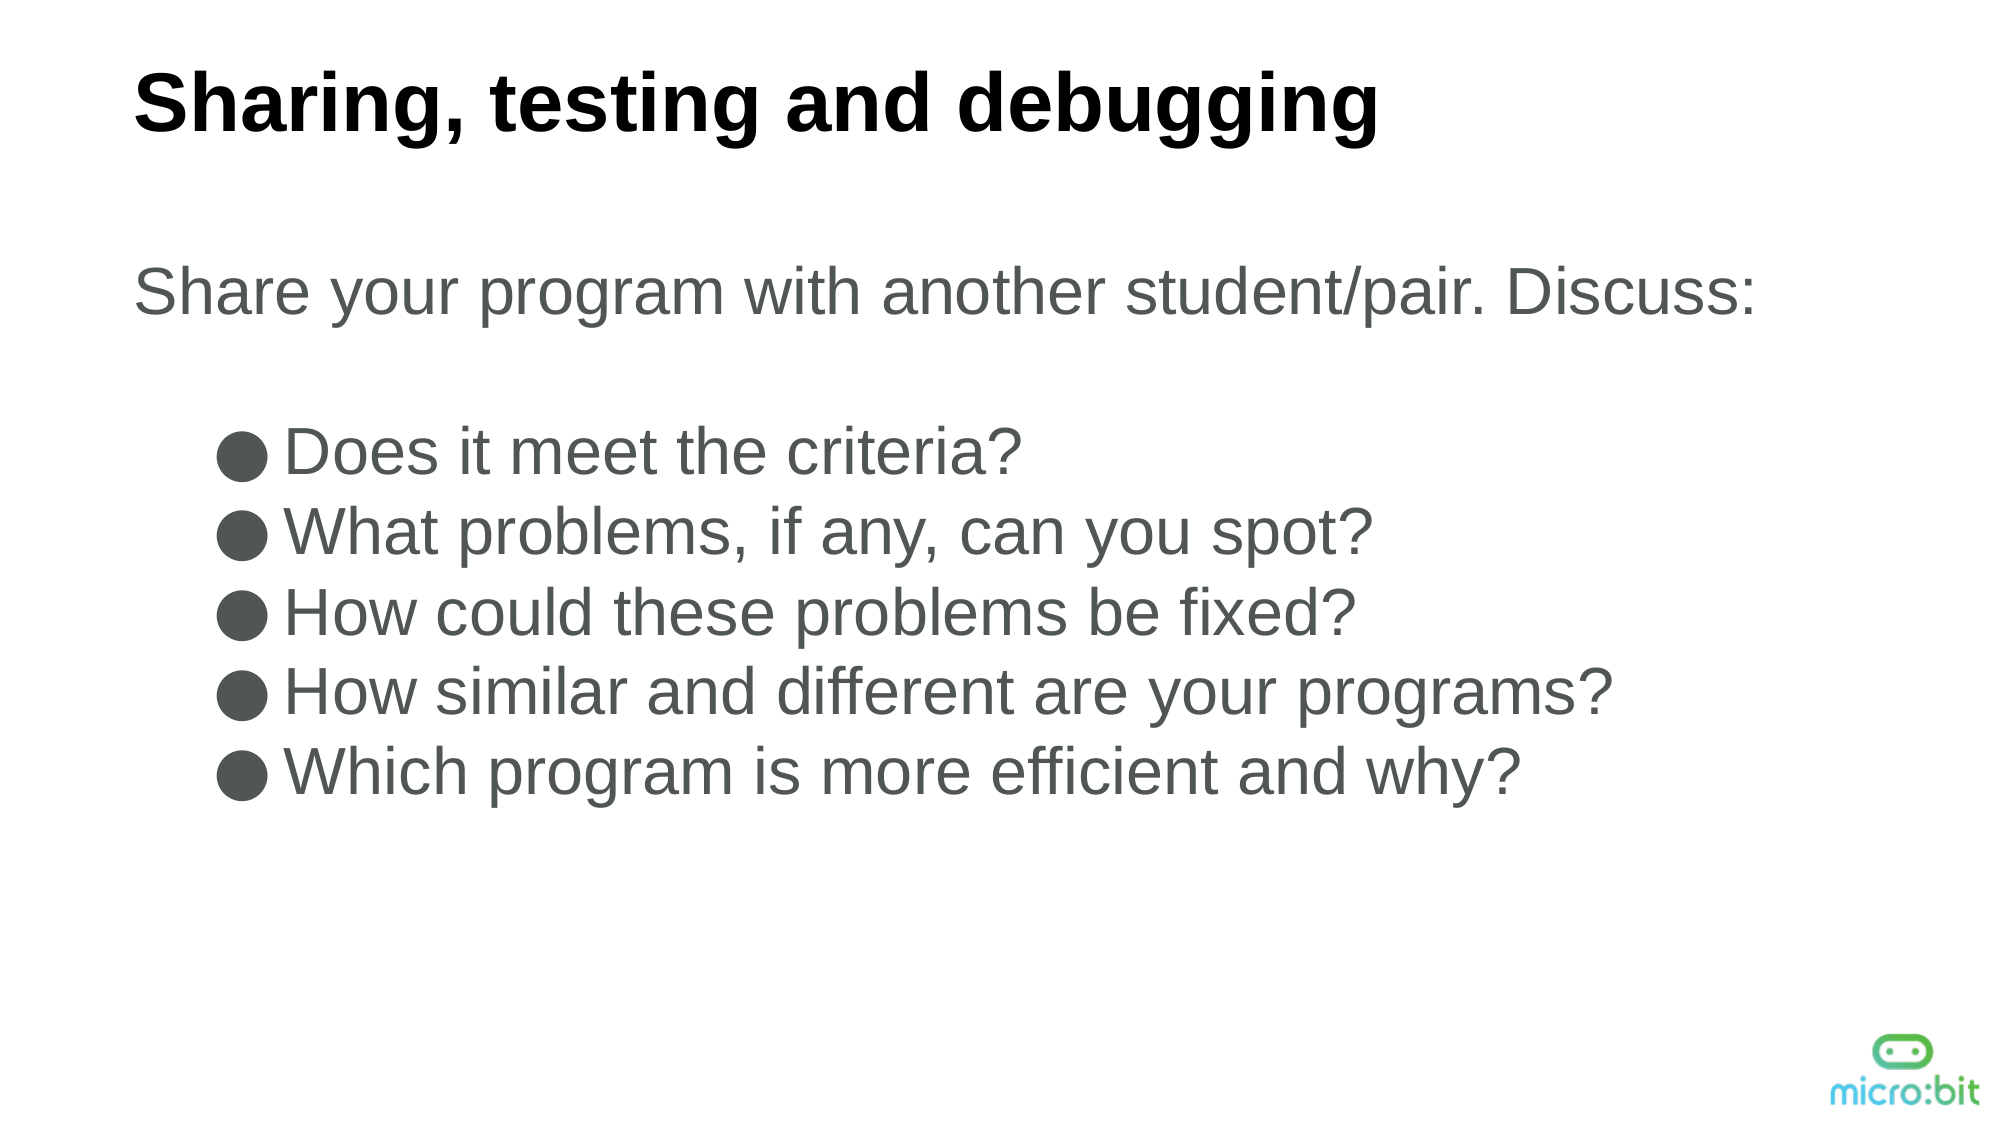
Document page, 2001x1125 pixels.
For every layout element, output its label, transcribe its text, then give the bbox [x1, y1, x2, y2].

text_box Sharing, testing and debugging Share your program with another student/pair. Discuss: Does it meet the criteria? What problems, if any, can you spot? How could these problems be fixed? How similar and different are your programs? Which program is more efficient and why? [118, 40, 1982, 1030]
picture [1830, 1030, 1980, 1106]
